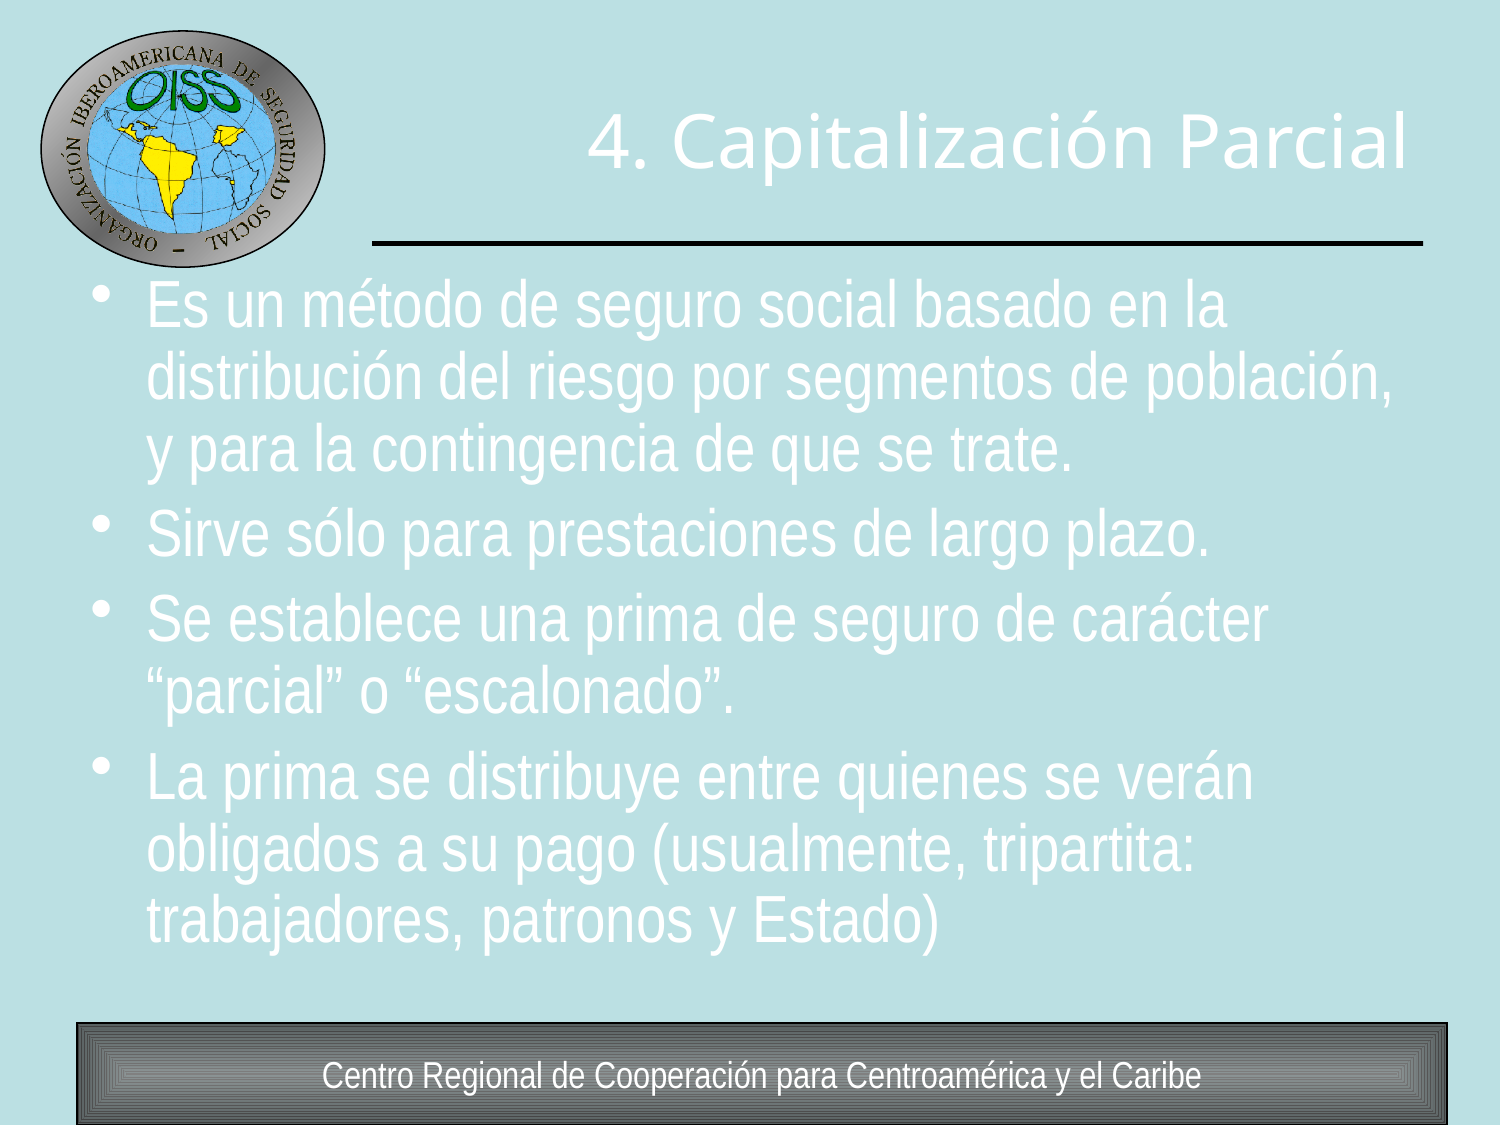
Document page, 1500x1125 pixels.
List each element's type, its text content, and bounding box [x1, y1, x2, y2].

list Es un método de seguro social basado en la distribución del riesgo por segmentos de población, y para la contingencia de que se trate. Sirve sólo para prestaciones de largo plazo. Se establece una prima de seguro de carácter “parcial” o “escalonado”. La prima se distribuye entre quienes se verán obligados a su pago (usualmente, tripartita: trabajadores, patronos y Estado) [74, 262, 1426, 1006]
picture [53, 42, 302, 263]
title 4. Capitalización Parcial [371, 44, 1426, 233]
